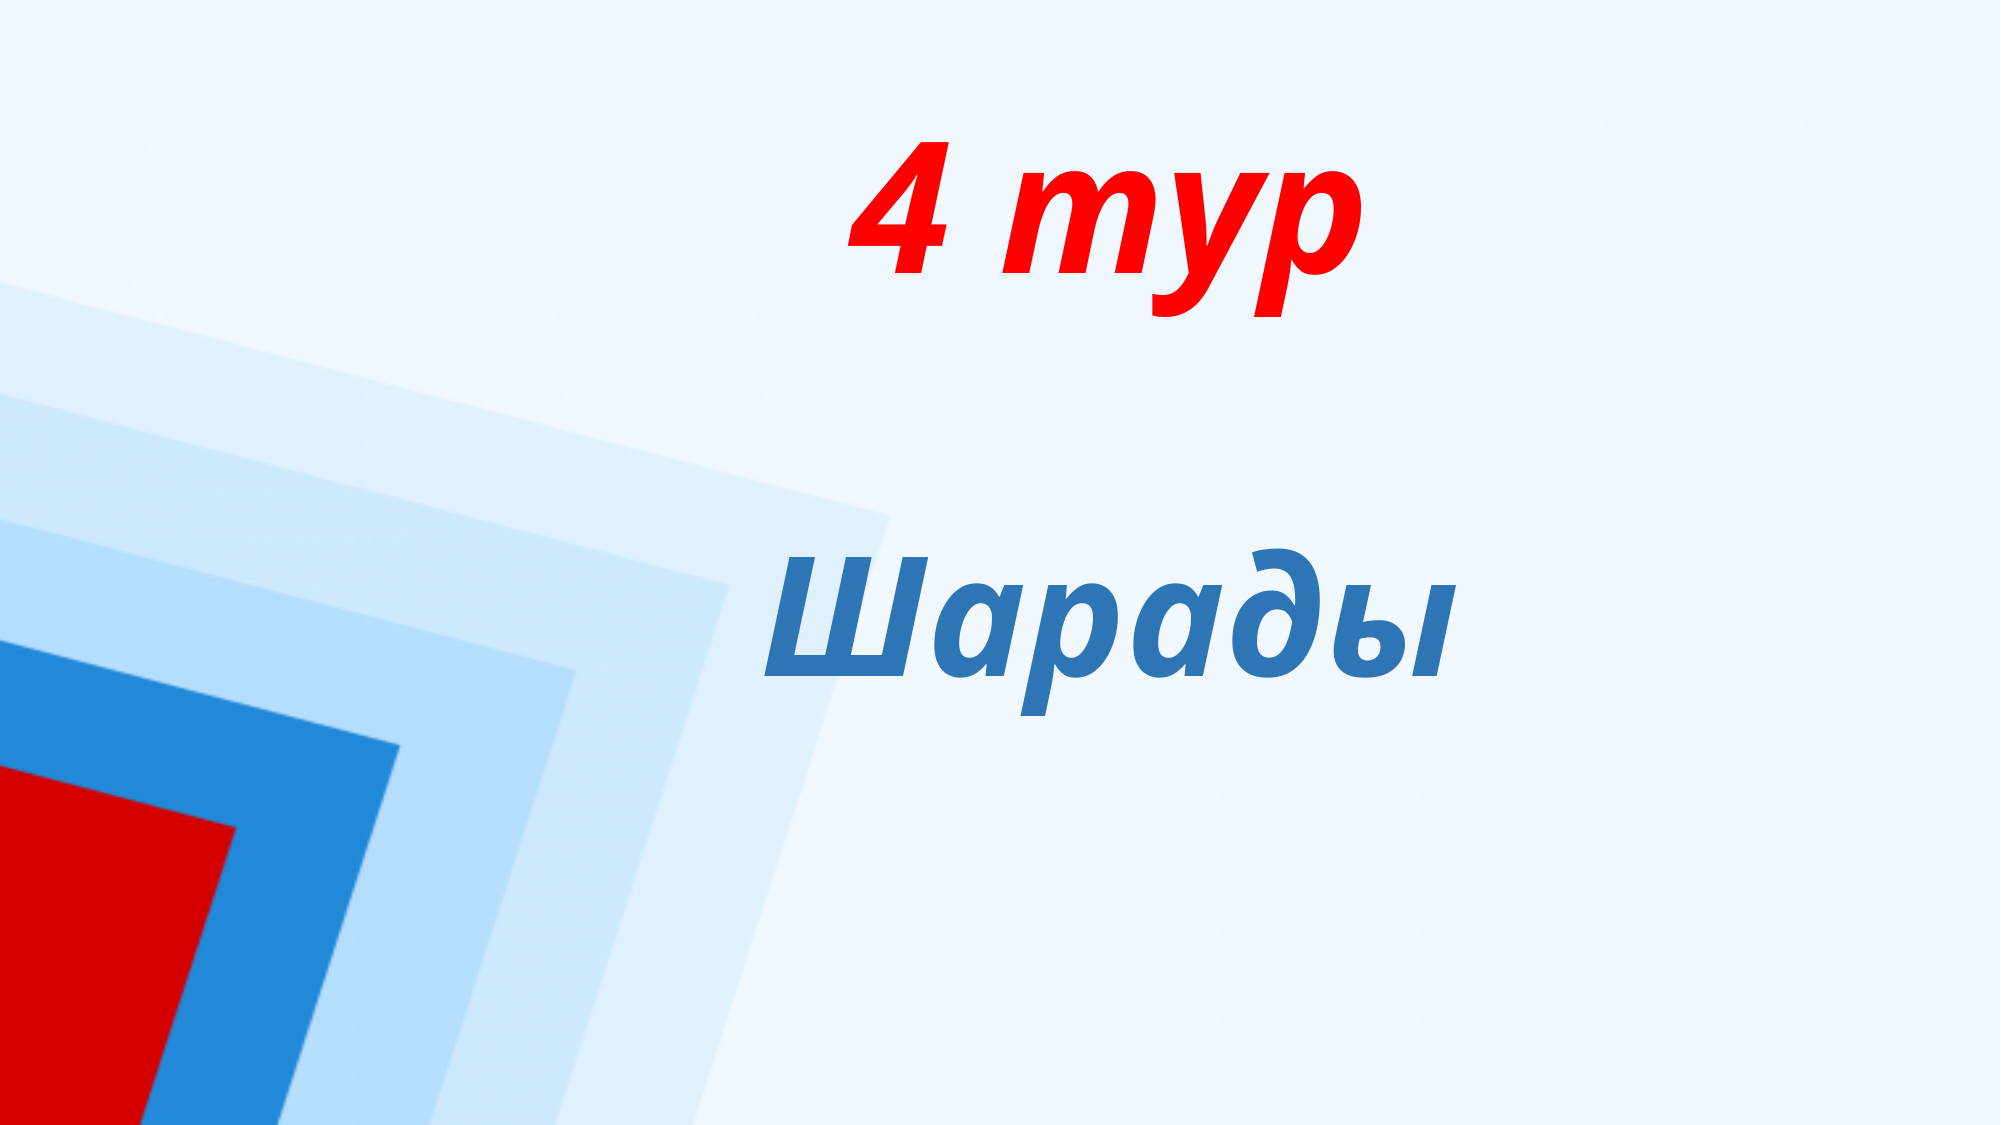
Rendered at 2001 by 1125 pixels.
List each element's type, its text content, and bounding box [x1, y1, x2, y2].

picture [0, 0, 2001, 1125]
text_box 4 тур Шарады [309, 82, 1911, 898]
